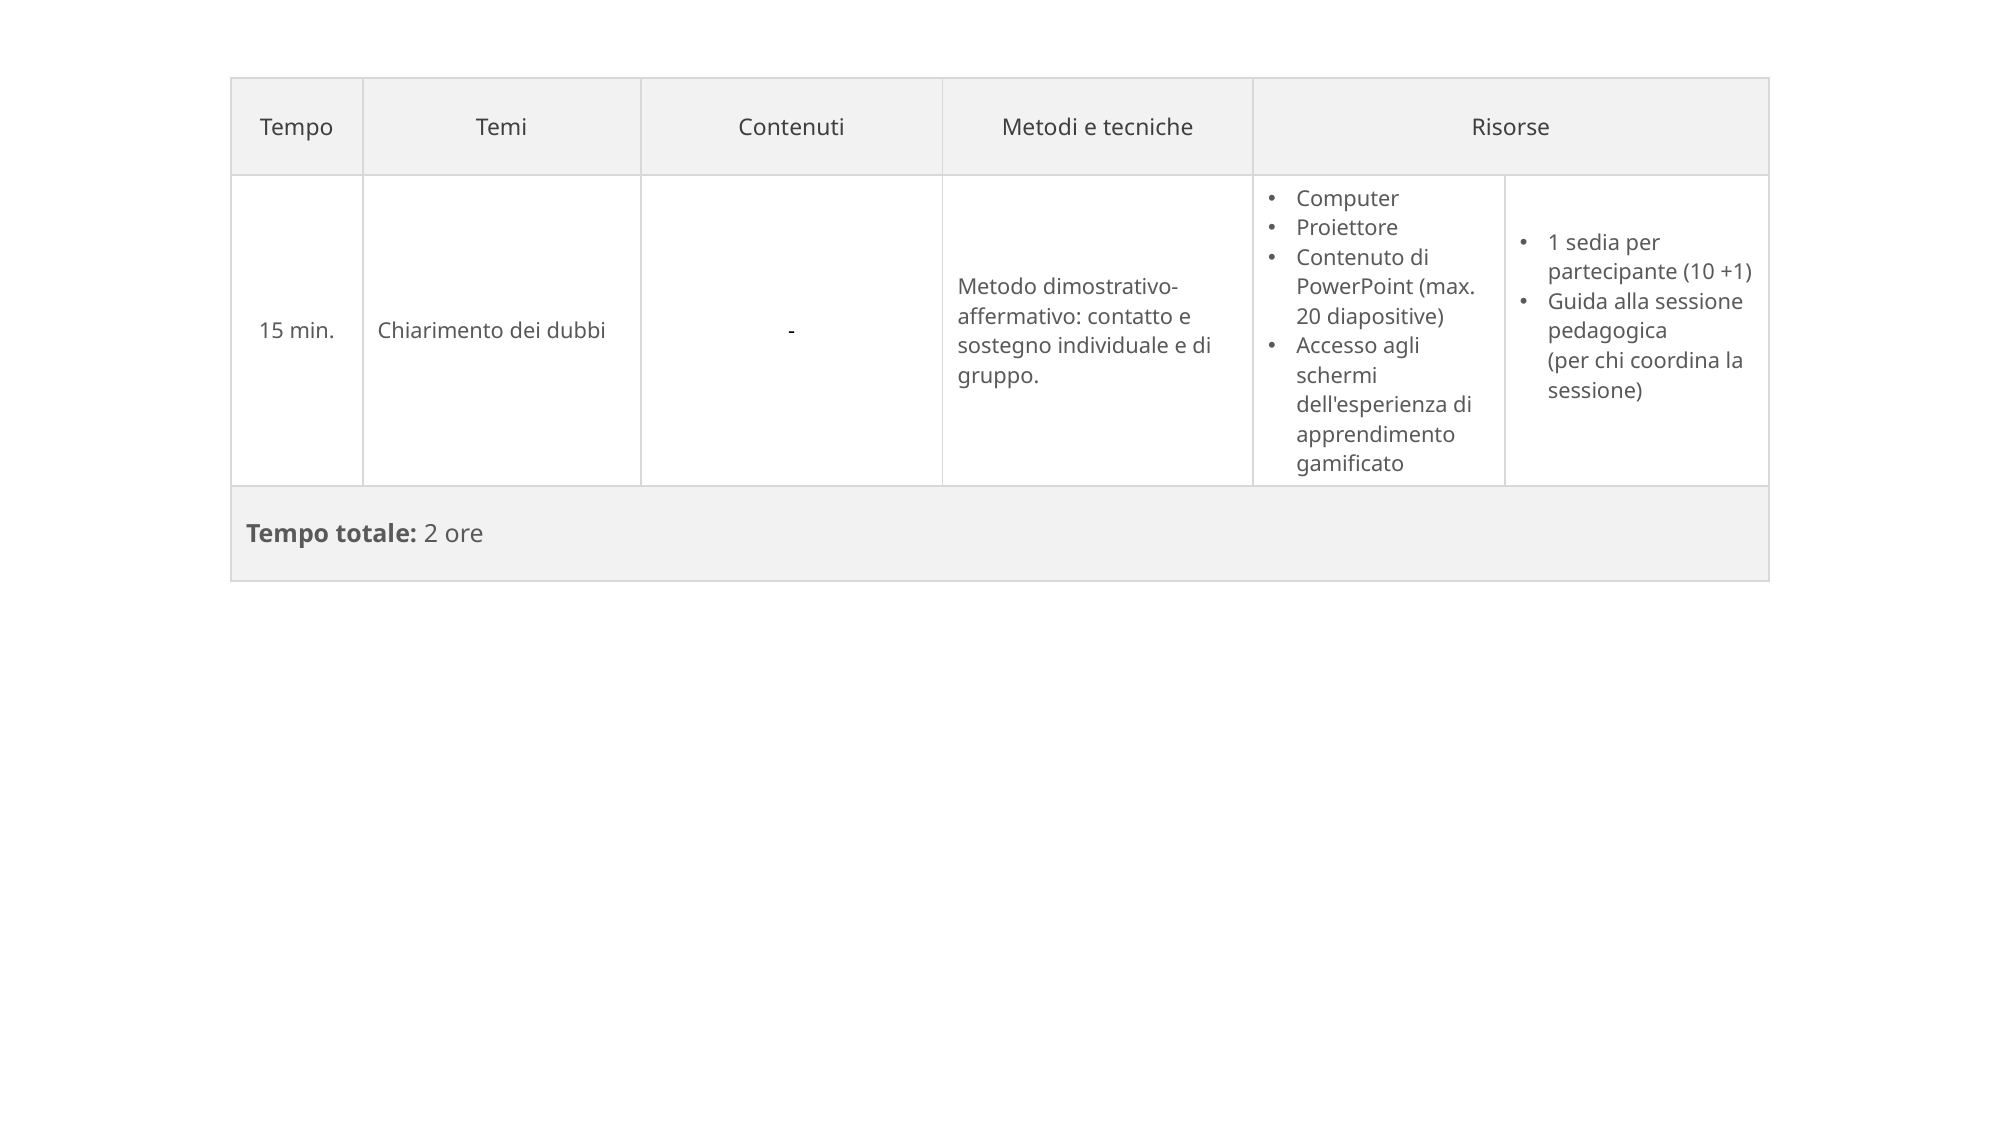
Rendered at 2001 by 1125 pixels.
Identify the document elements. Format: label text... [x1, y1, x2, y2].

table_header Tempo [232, 79, 362, 174]
table_cell Tempo totale: 2 ore [232, 487, 1768, 580]
table_header Contenuti [642, 79, 942, 174]
table_header Risorse [1254, 79, 1768, 174]
table_cell 15 min. [232, 176, 362, 485]
table_header Temi [364, 79, 640, 174]
table_cell - [642, 176, 942, 485]
table_cell 1 sedia per partecipante (10 +1) Guida alla sessione pedagogica (per chi coordina la sessione) [1506, 176, 1768, 485]
table_cell Chiarimento dei dubbi [364, 176, 640, 485]
table_cell Metodo dimostrativo-affermativo: contatto e sostegno individuale e di gruppo. [943, 176, 1252, 485]
table_cell Computer Proiettore Contenuto di PowerPoint (max. 20 diapositive) Accesso agli schermi dell'esperienza di apprendimento gamificato [1254, 176, 1504, 485]
table_header Metodi e tecniche [943, 79, 1252, 174]
